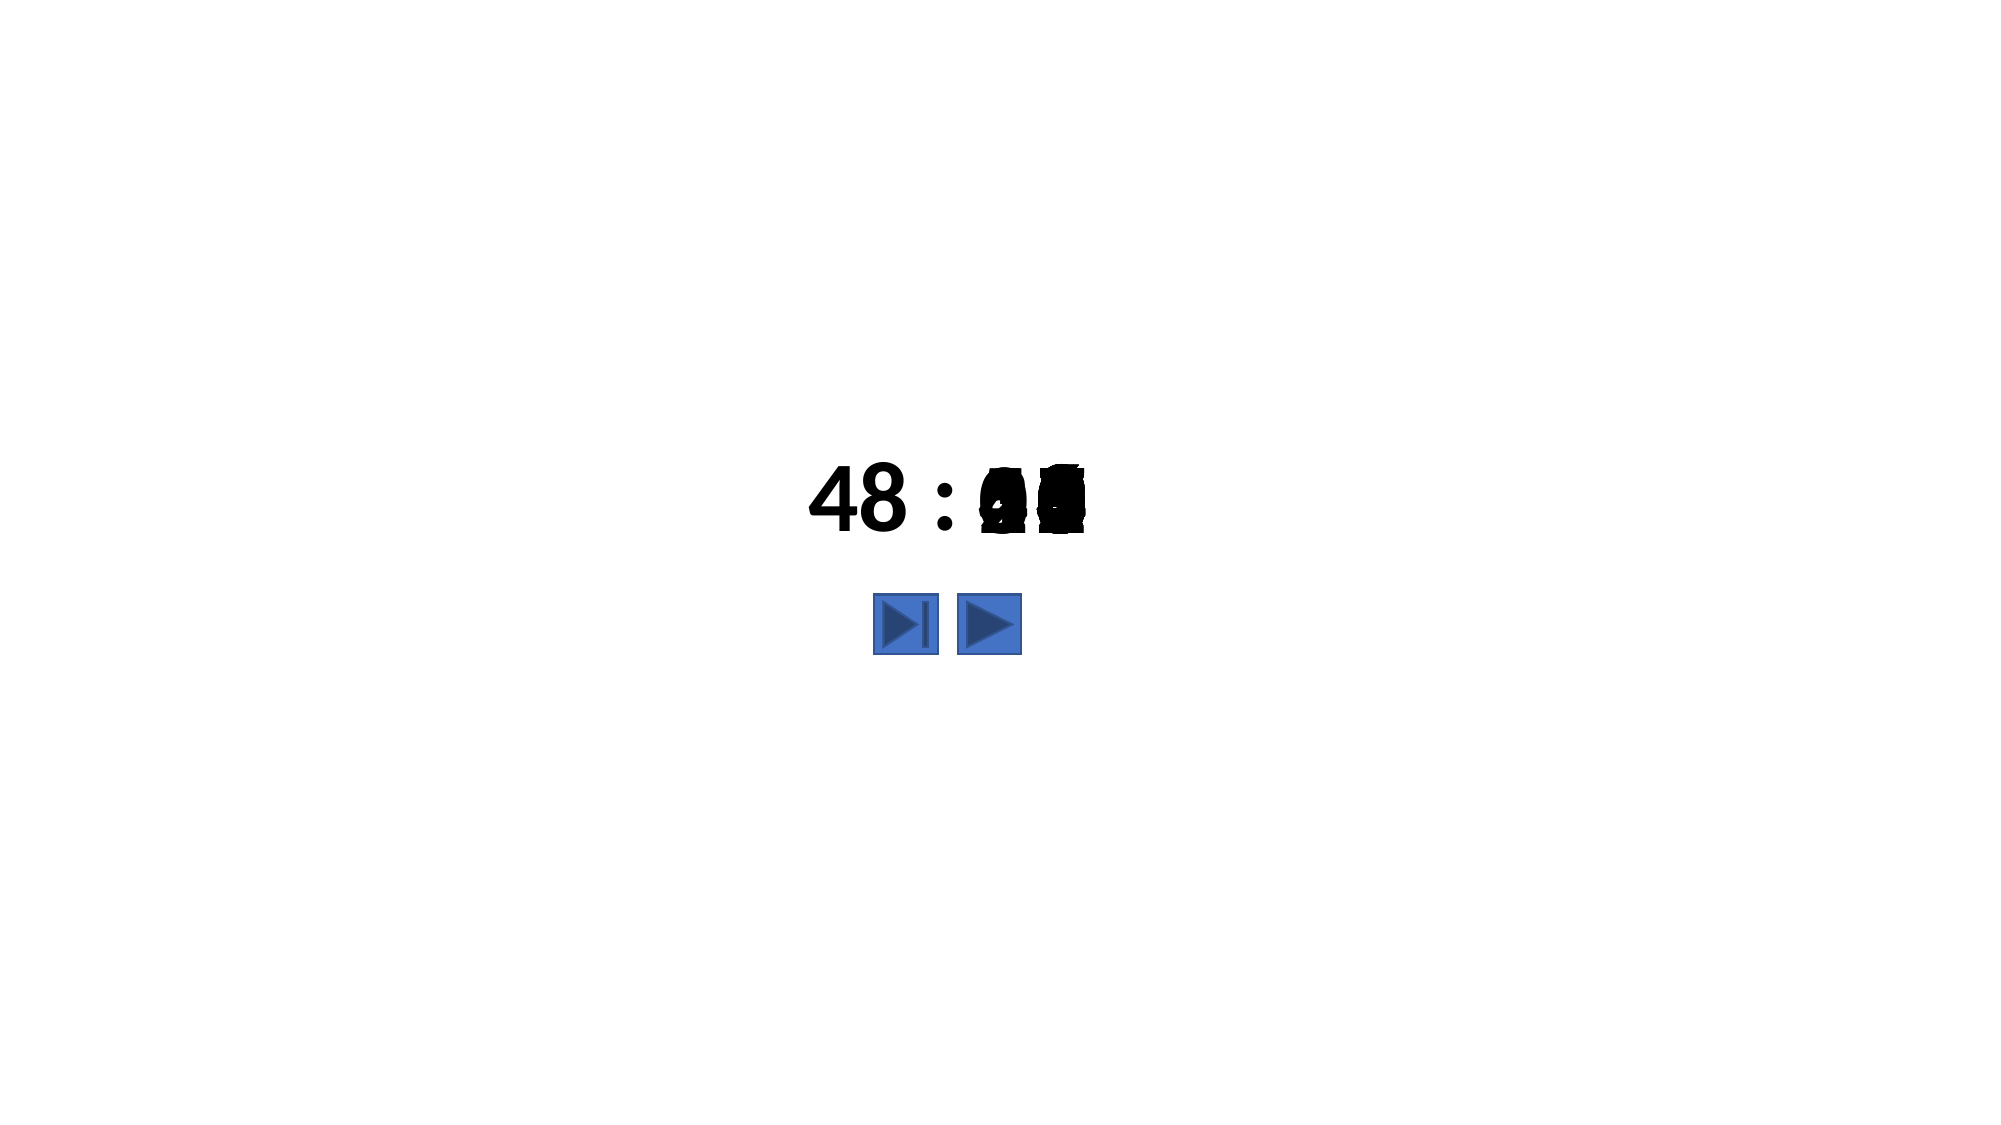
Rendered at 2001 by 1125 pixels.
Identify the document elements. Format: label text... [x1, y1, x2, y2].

slide_number 47 [784, 461, 925, 522]
